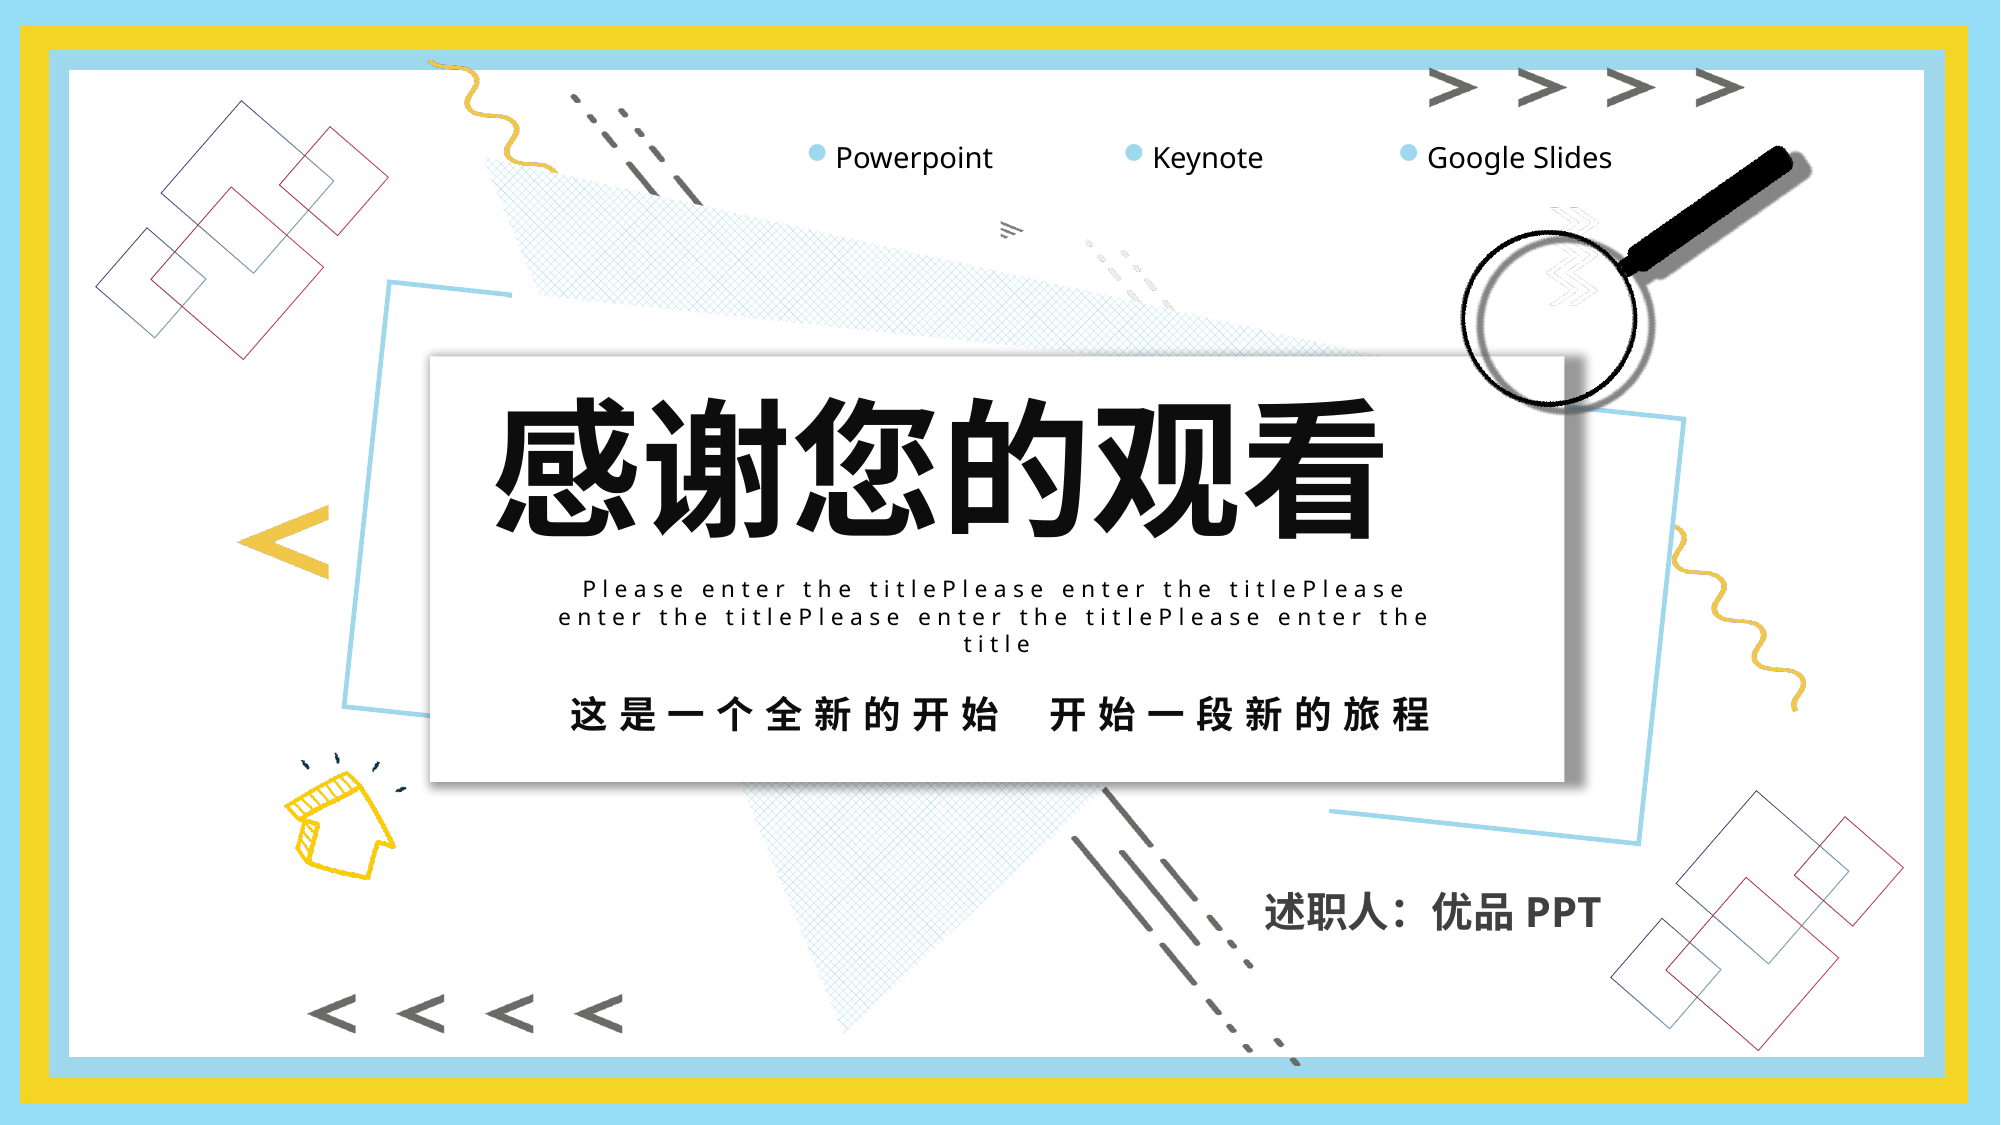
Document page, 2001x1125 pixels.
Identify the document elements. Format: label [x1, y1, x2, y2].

picture [95, 100, 389, 360]
text_box [366, 287, 1663, 829]
picture [274, 743, 414, 884]
text_box [1525, 28, 1965, 1100]
picture [518, 829, 1525, 1125]
text_box [22, 28, 518, 1100]
picture [518, 0, 1803, 455]
picture [1610, 790, 1904, 1051]
